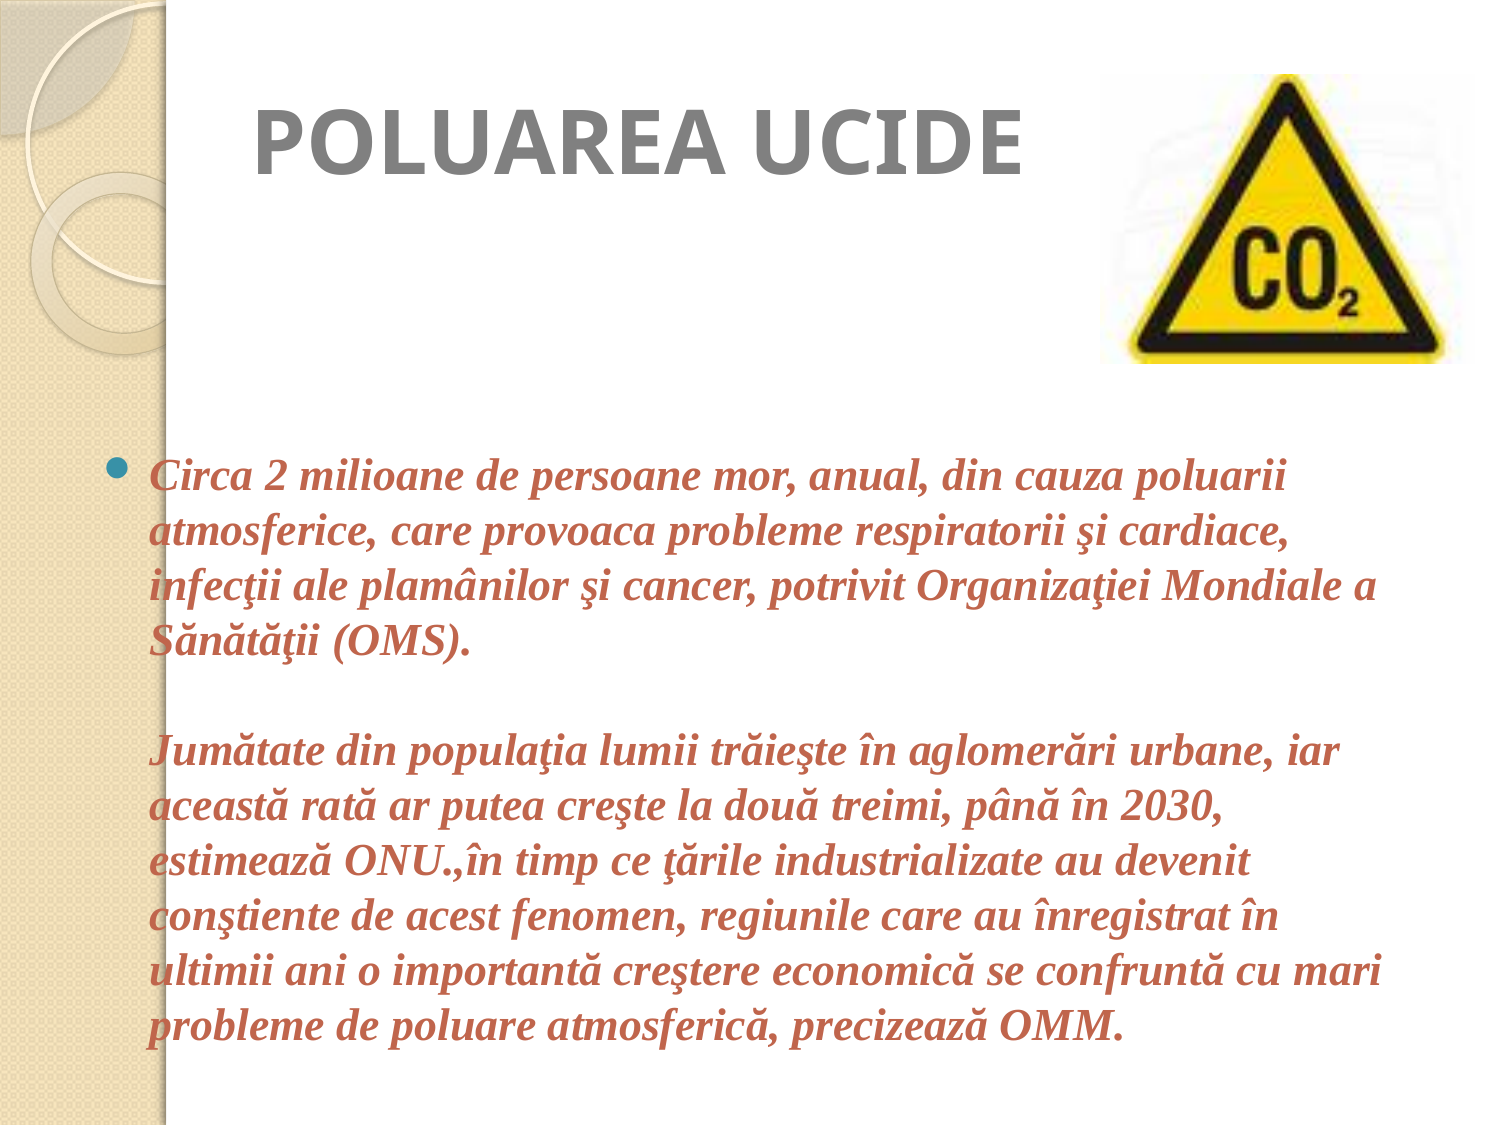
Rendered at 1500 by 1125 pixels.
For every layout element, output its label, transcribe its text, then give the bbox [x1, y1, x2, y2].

picture [1099, 74, 1476, 365]
title POLUAREA UCIDE [235, 45, 1466, 233]
list Circa 2 milioane de persoane mor, anual, din cauza poluarii atmosferice, care provoaca probleme respiratorii şi cardiace, infecţii ale plamânilor şi cancer, potrivit Organizaţiei Mondiale a Sănătăţii (OMS). Jumătate din populaţia lumii trăieşte în aglomerări urbane, iar această rată ar putea creşte la două treimi, până în 2030, estimează ONU.,în timp ce ţările industrializate au devenit conştiente de acest fenomen, regiunile care au înregistrat în ultimii ani o importantă creştere economică se confruntă cu mari probleme de poluare atmosferică, precizează OMM. [75, 437, 1425, 1125]
